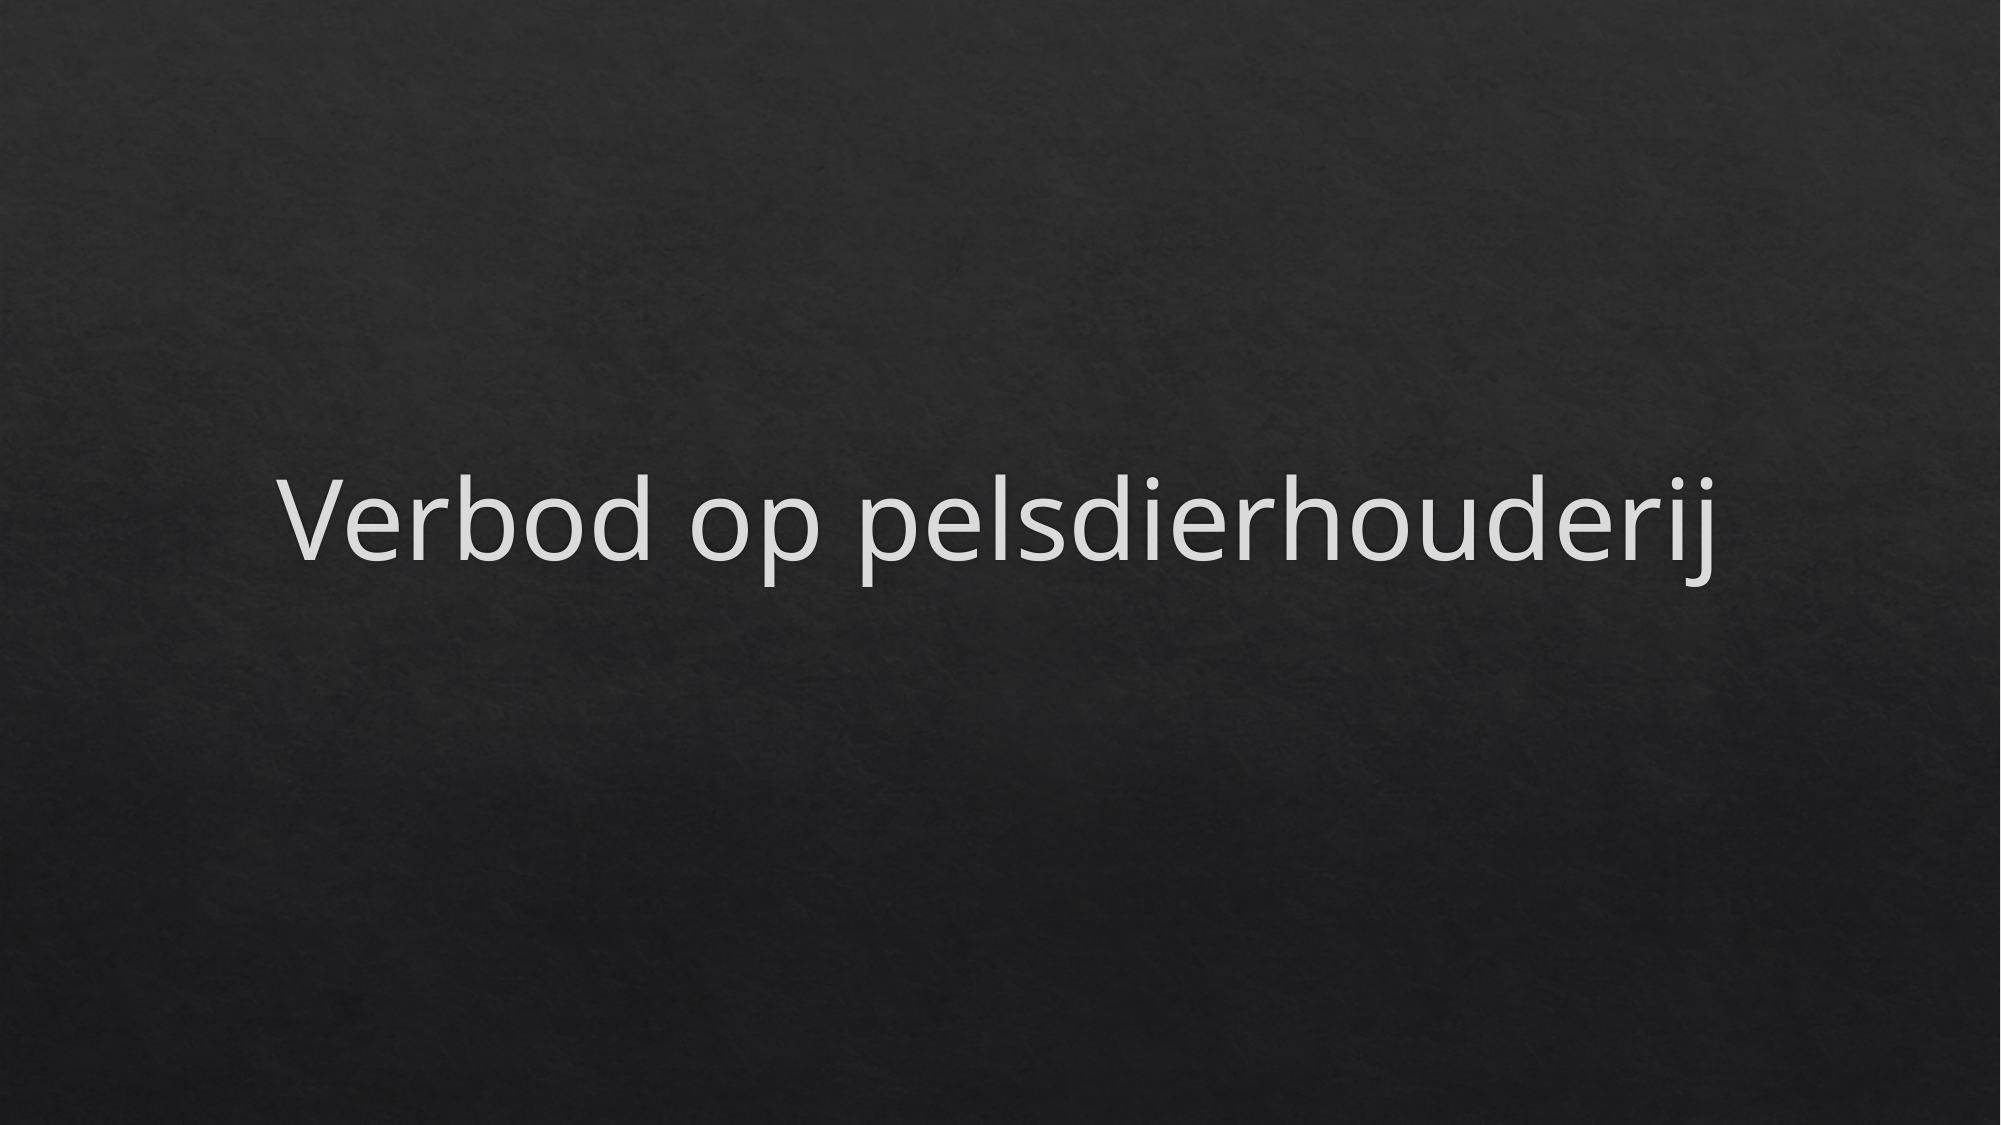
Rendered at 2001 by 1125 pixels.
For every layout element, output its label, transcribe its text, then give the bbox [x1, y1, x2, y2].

title Verbod op pelsdierhouderij [224, 290, 1774, 591]
